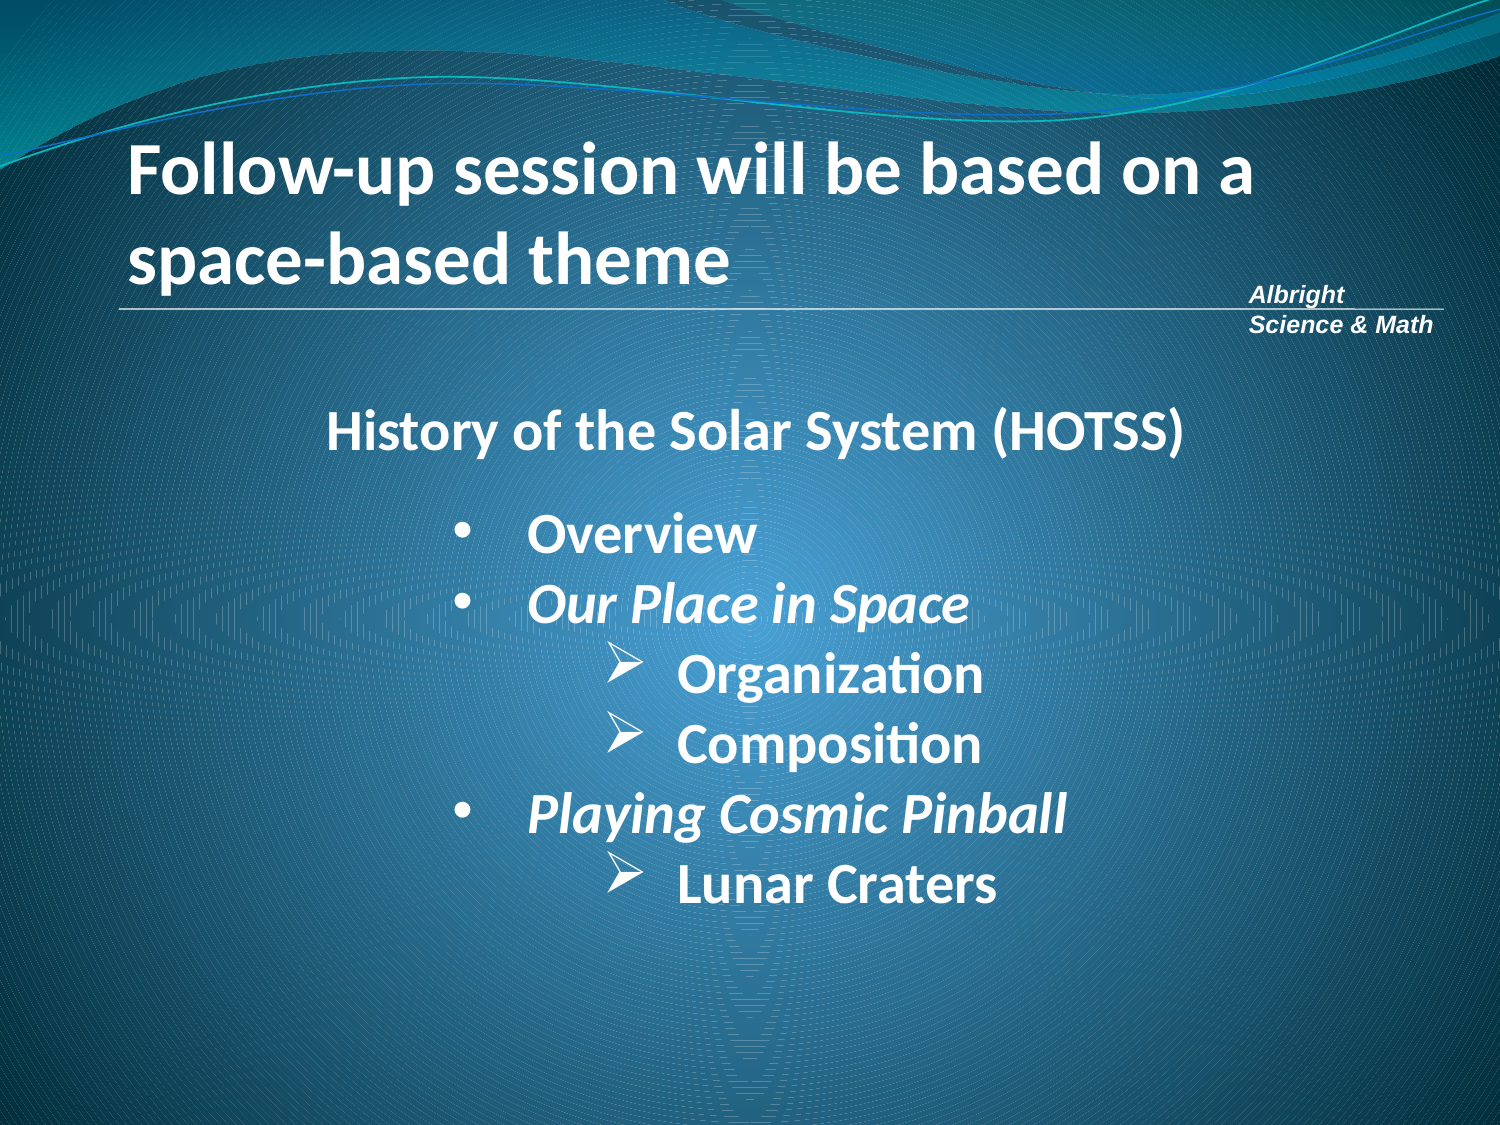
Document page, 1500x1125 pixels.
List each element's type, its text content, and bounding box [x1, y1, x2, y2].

text_box History of the Solar System (HOTSS) [174, 359, 1338, 470]
text_box Overview Our Place in Space Organization Composition Playing Cosmic Pinball Lunar Craters [437, 487, 1416, 968]
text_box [118, 271, 1451, 348]
text_box Follow-up session will be based on a space-based theme [112, 112, 1463, 308]
